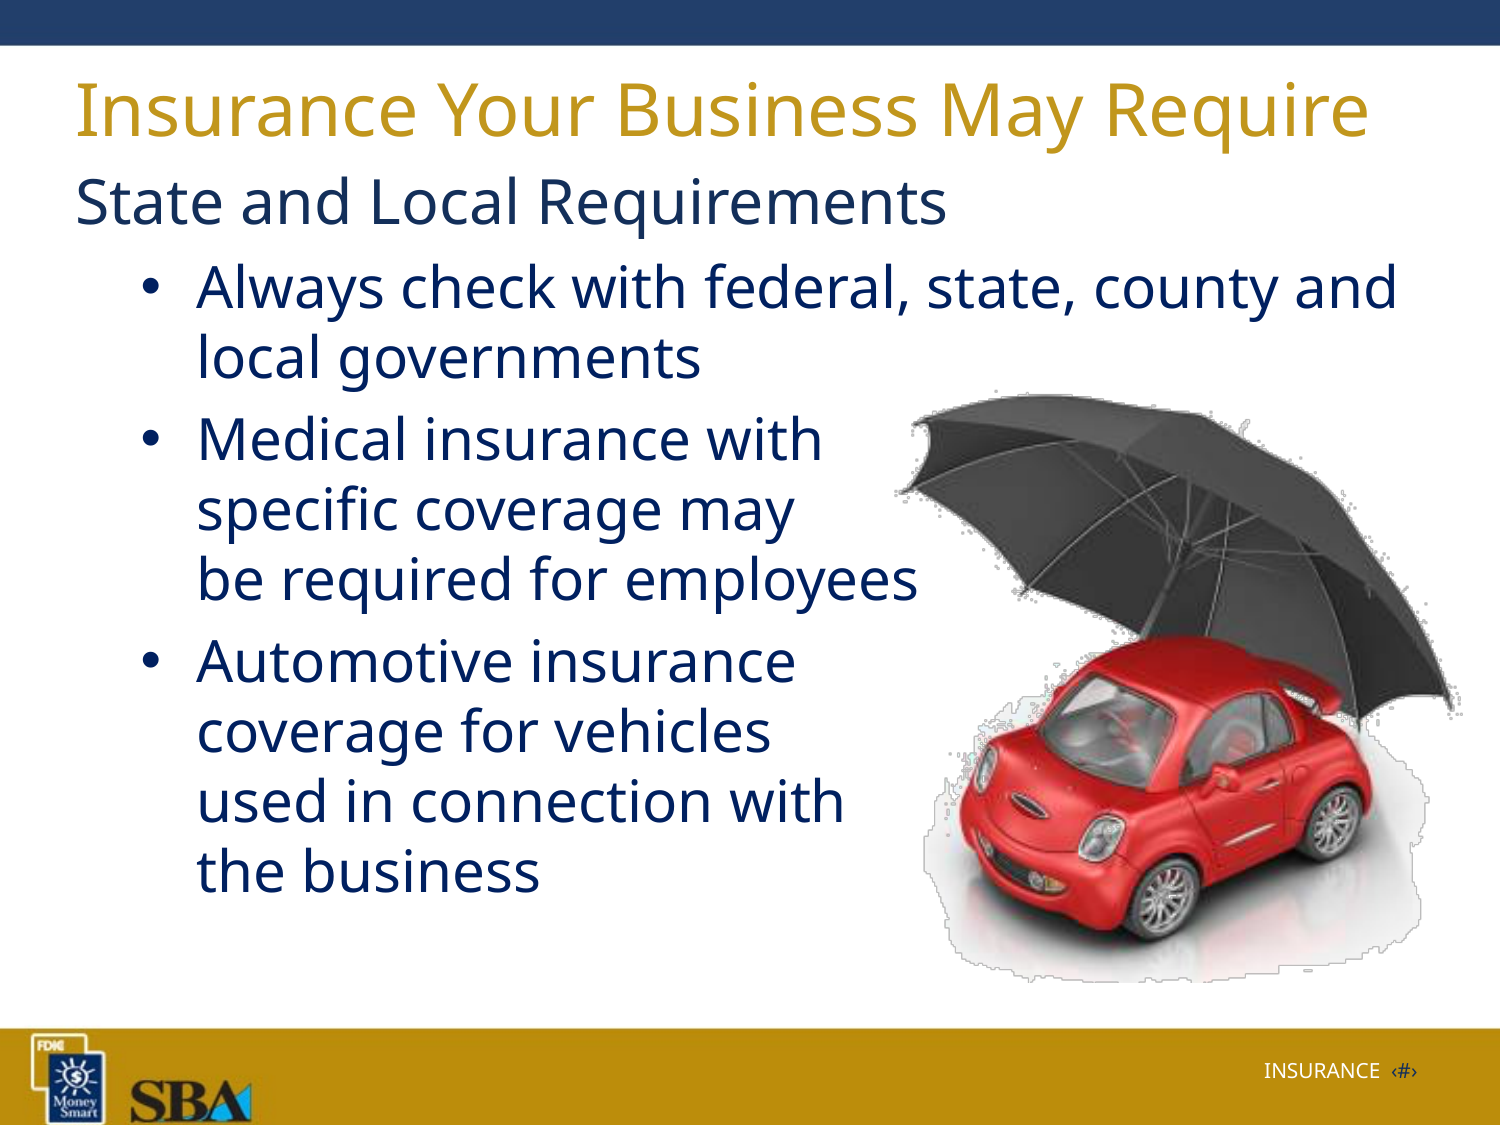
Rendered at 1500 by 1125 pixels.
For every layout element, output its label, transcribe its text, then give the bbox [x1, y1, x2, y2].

title Insurance Your Business May Require [74, 61, 1500, 161]
picture [0, 0, 1500, 1125]
list State and Local Requirements Always check with federal, state, county and local governments Medical insurance with specific coverage may be required for employees Automotive insurance coverage for vehicles used in connection with the business [74, 161, 1500, 1026]
picture [812, 319, 1500, 983]
